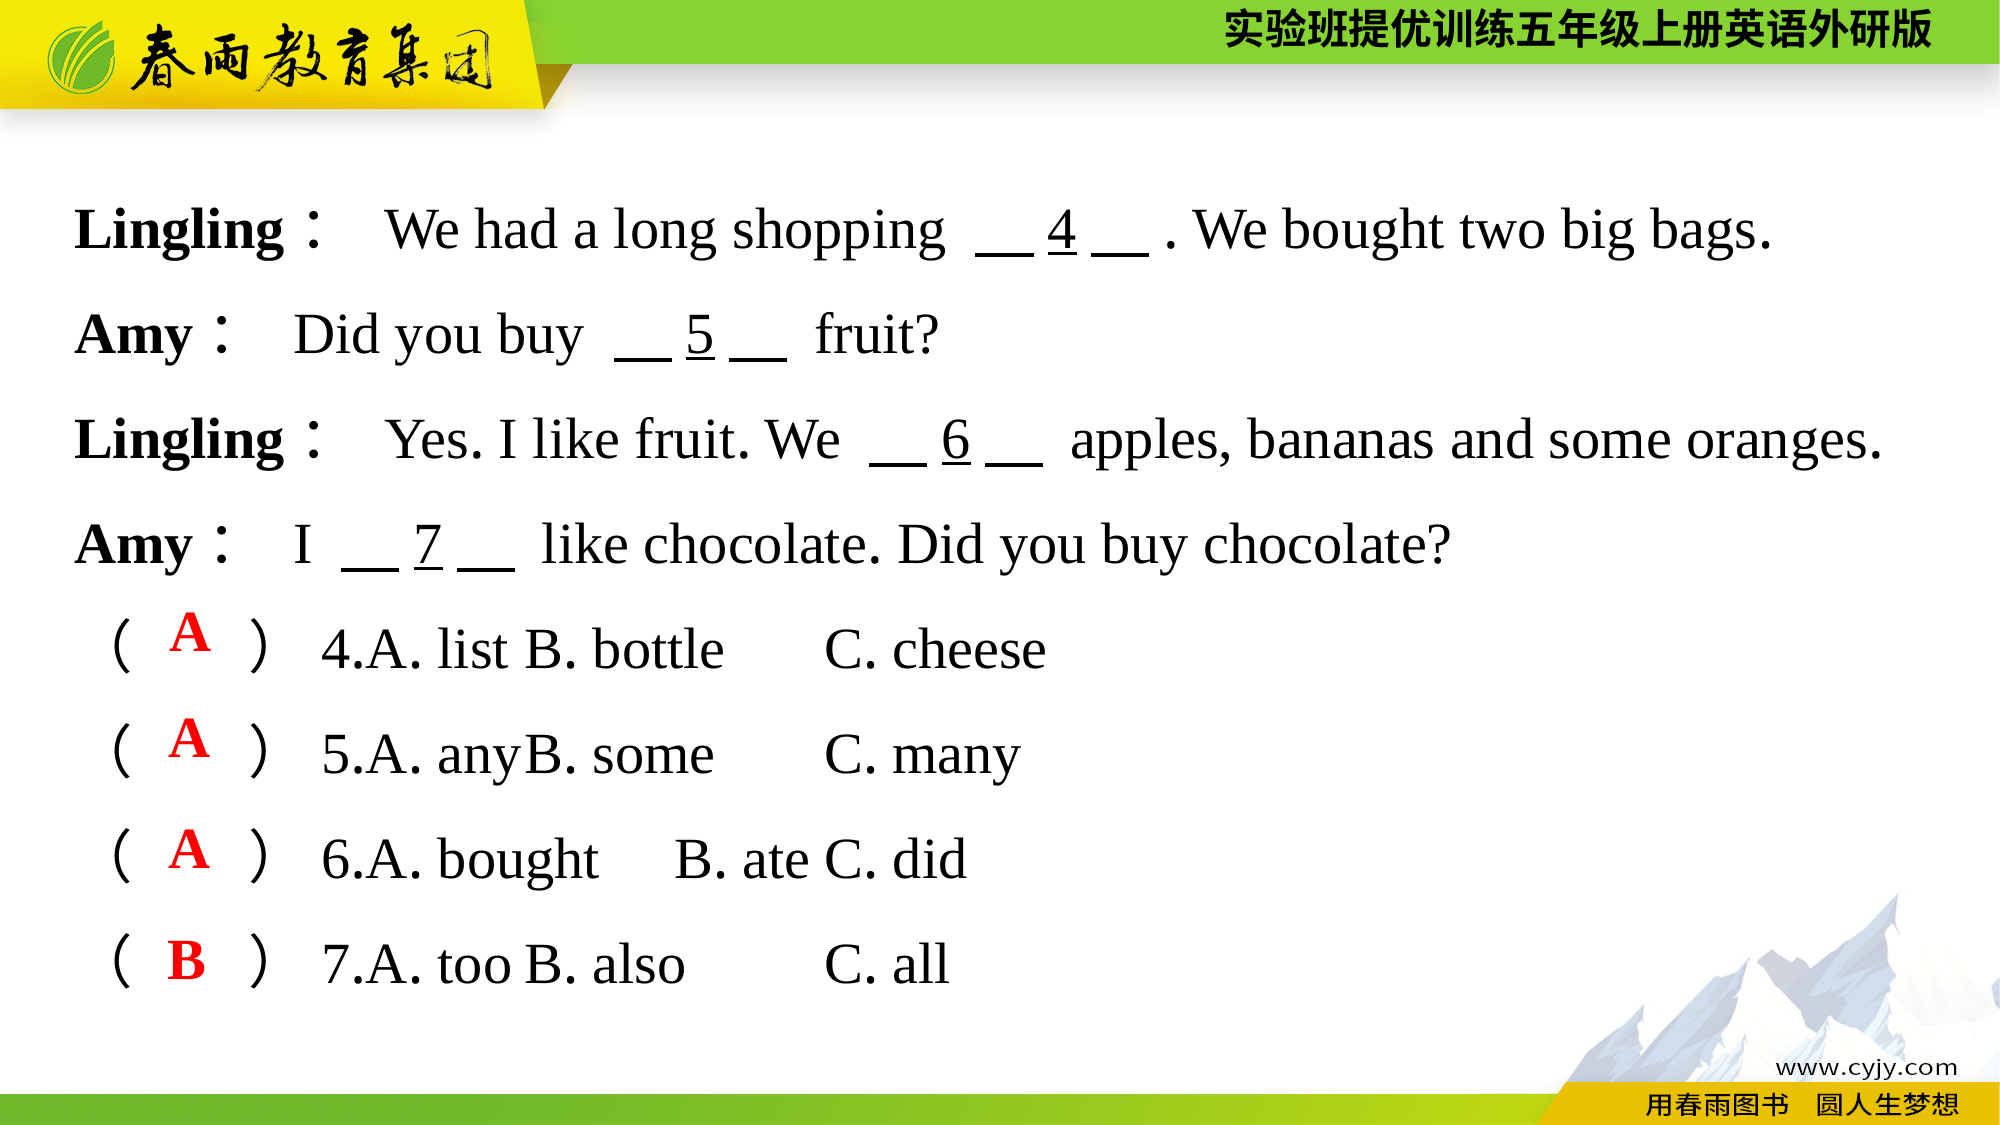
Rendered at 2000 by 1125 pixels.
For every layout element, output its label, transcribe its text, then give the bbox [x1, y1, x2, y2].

text_box A [154, 585, 227, 670]
picture [0, 0, 2000, 1125]
text_box A [153, 691, 226, 777]
text_box B [153, 878, 222, 999]
list Lingling： We had a long shopping 4 . We bought two big bags. Amy： Did you buy 5 fruit? Lingling： Yes. I like fruit. We 6 apples, bananas and some oranges. Amy： I 7 like chocolate. Did you buy chocolate? （ ）4.A. list B. bottle C. cheese （ ）5.A. any B. some C. many （ ）6.A. bought B. ate C. did （ ）7.A. too B. also C. all [59, 147, 1944, 1012]
text_box A [153, 802, 226, 888]
